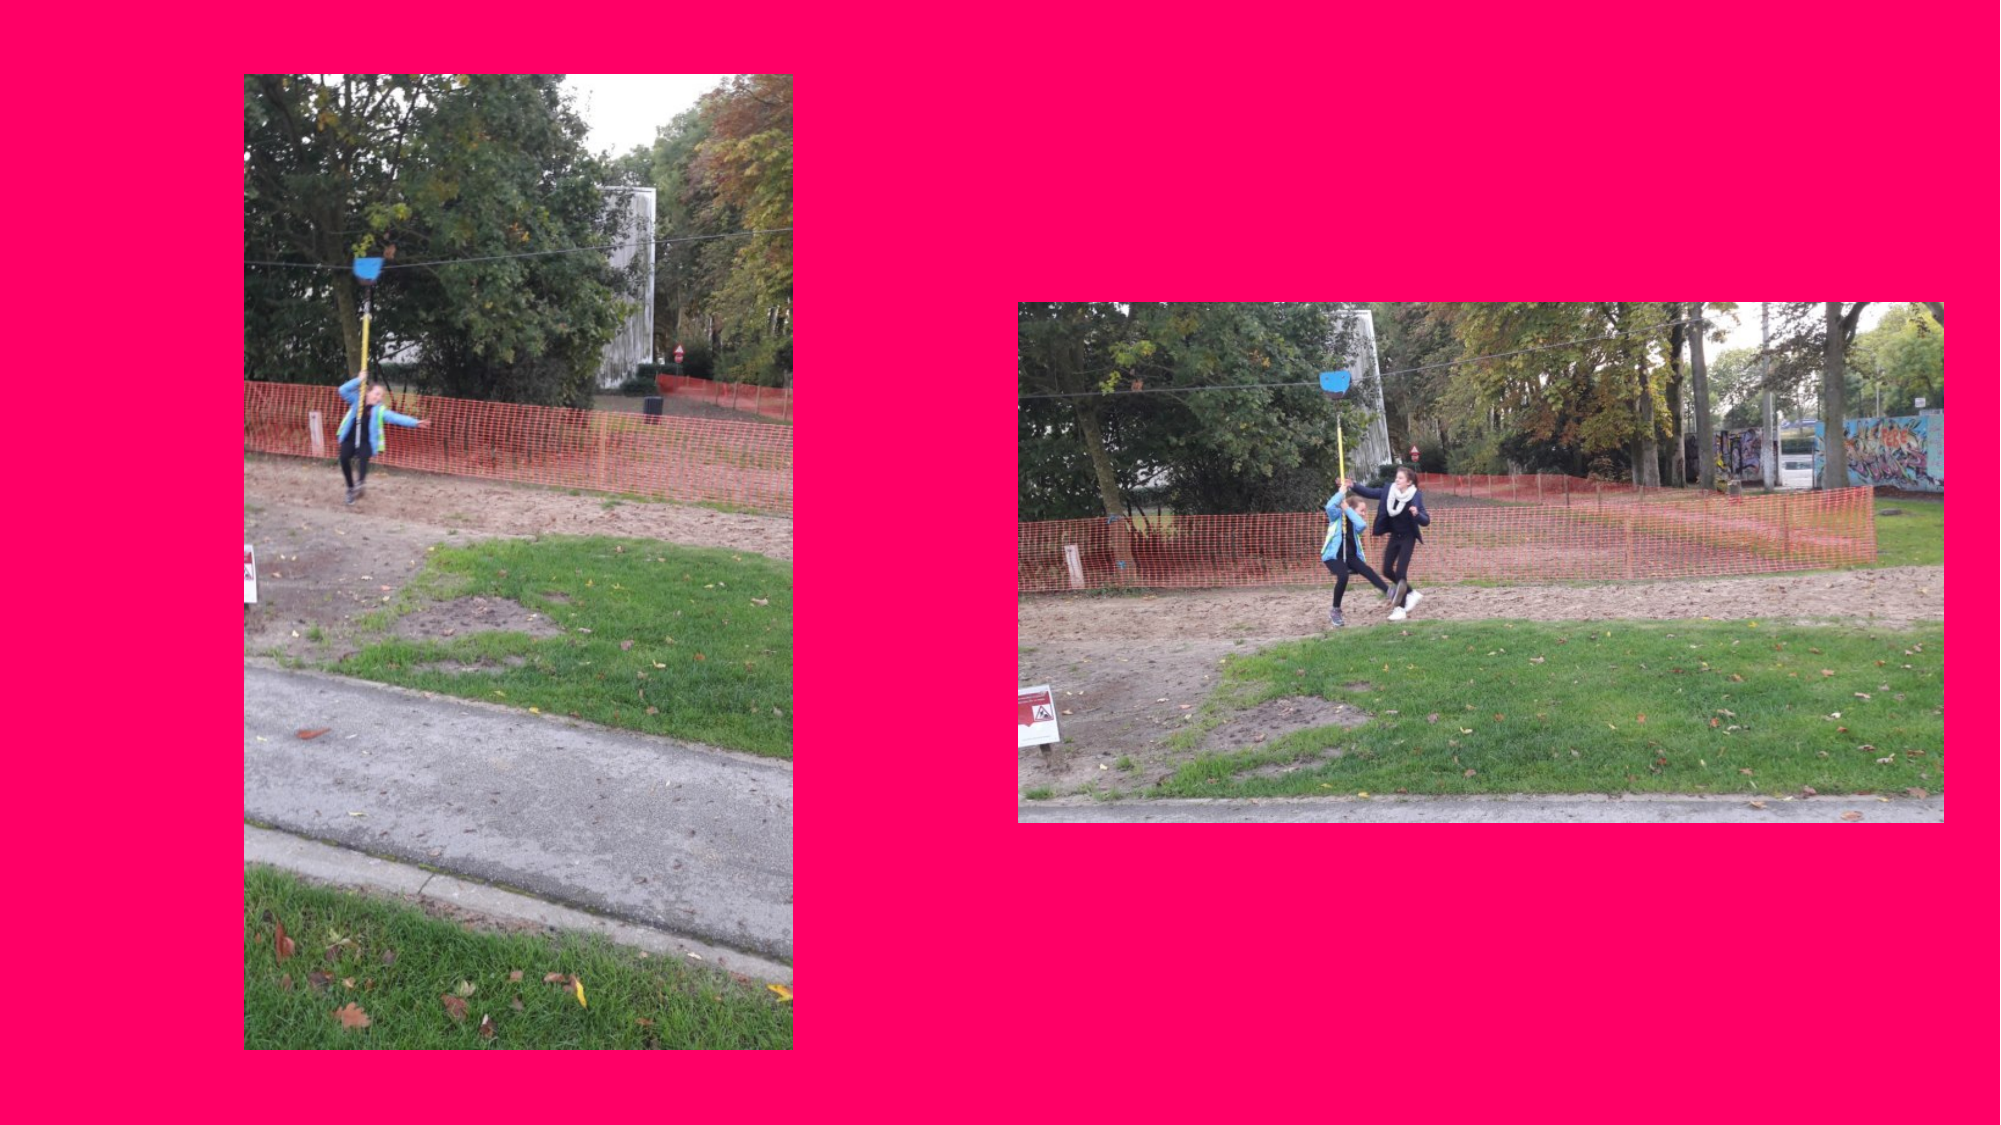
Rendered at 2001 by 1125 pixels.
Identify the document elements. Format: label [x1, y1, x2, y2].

picture [244, 74, 793, 1050]
picture [1018, 302, 1944, 823]
